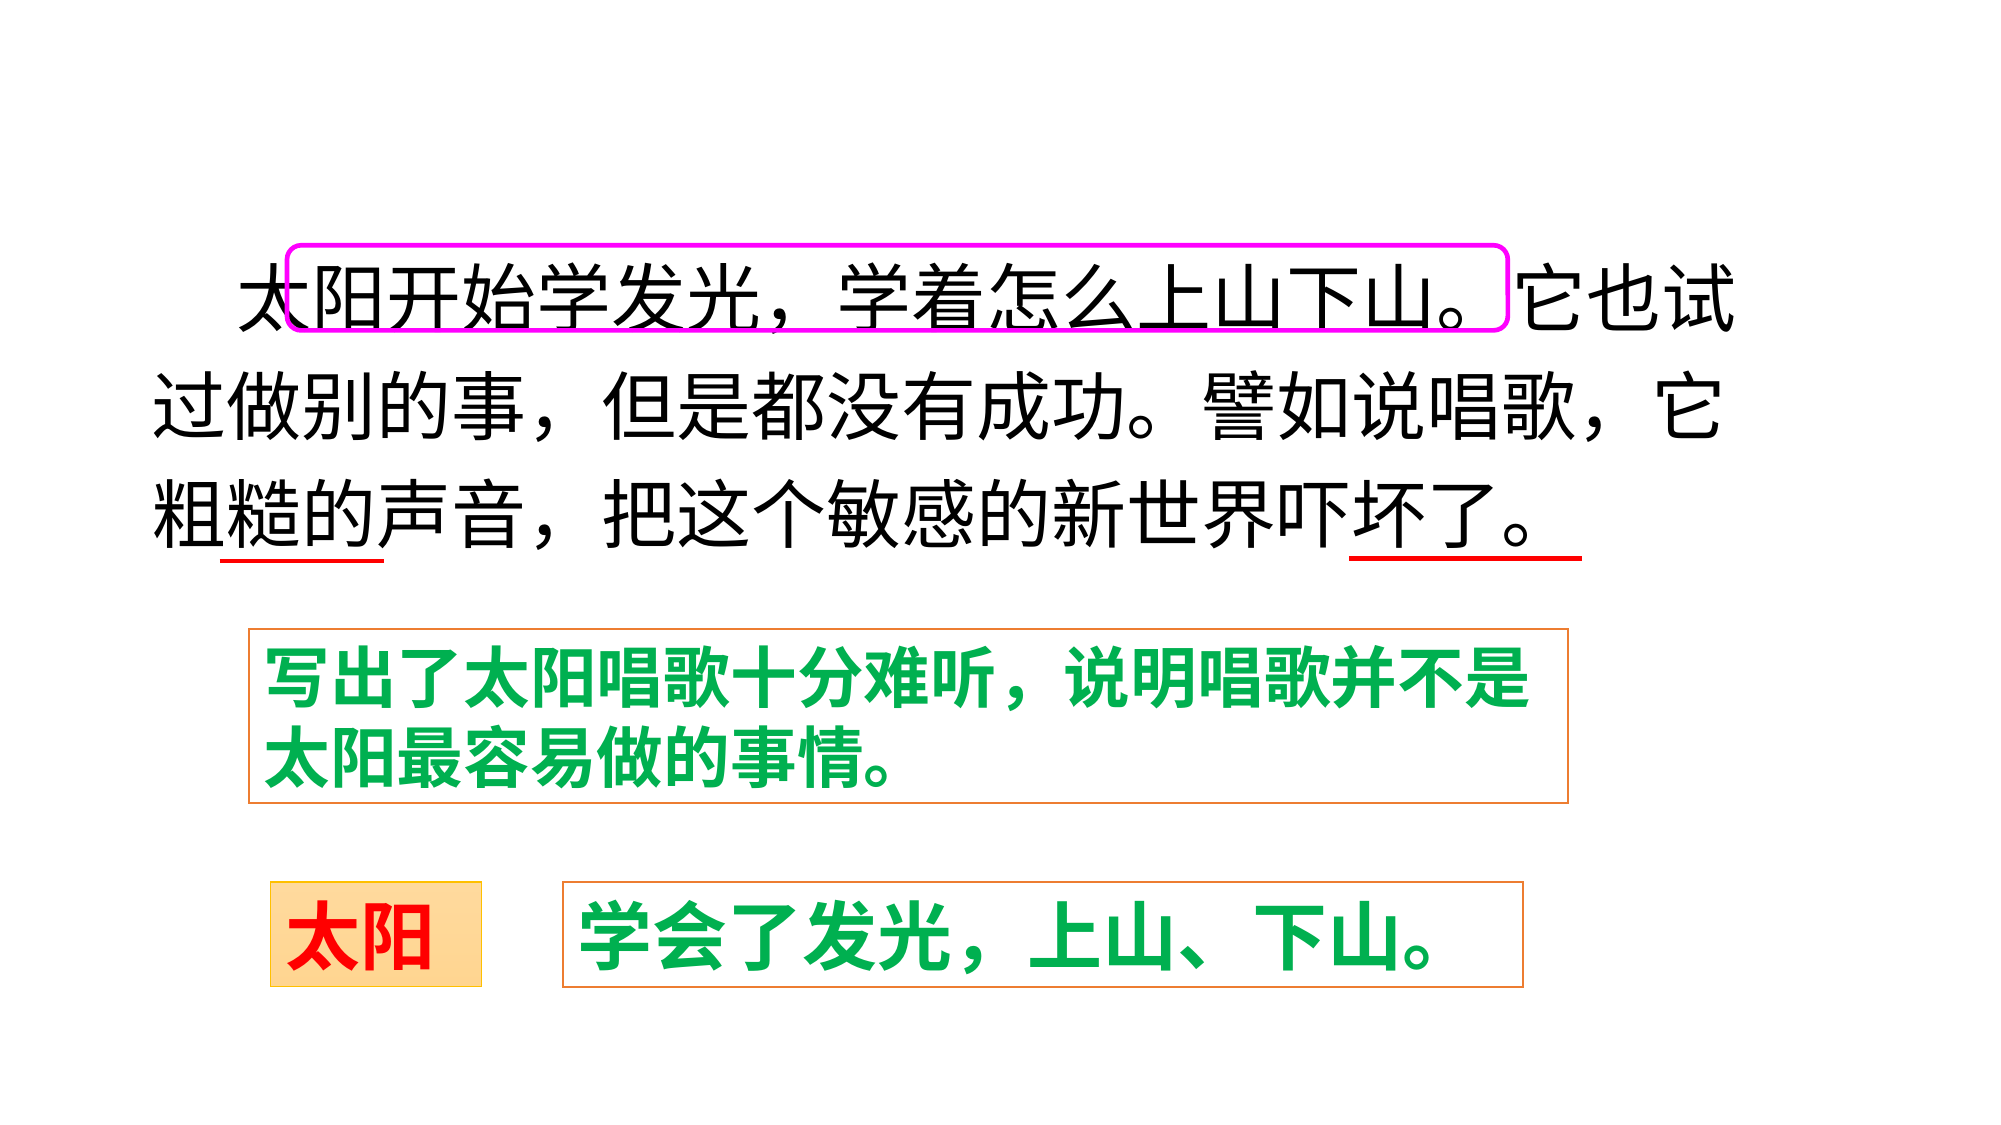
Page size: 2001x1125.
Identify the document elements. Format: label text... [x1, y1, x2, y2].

text_box 写出了太阳唱歌十分难听，说明唱歌并不是太阳最容易做的事情。 [248, 628, 1569, 804]
text_box 学会了发光，上山、下山。 [562, 881, 1524, 988]
text_box 太阳 [270, 881, 482, 987]
text_box 太阳开始学发光，学着怎么上山下山。它也试过做别的事，但是都没有成功。譬如说唱歌，它粗糙的声音，把这个敏感的新世界吓坏了。 [137, 226, 1803, 565]
text_box [285, 244, 1509, 332]
